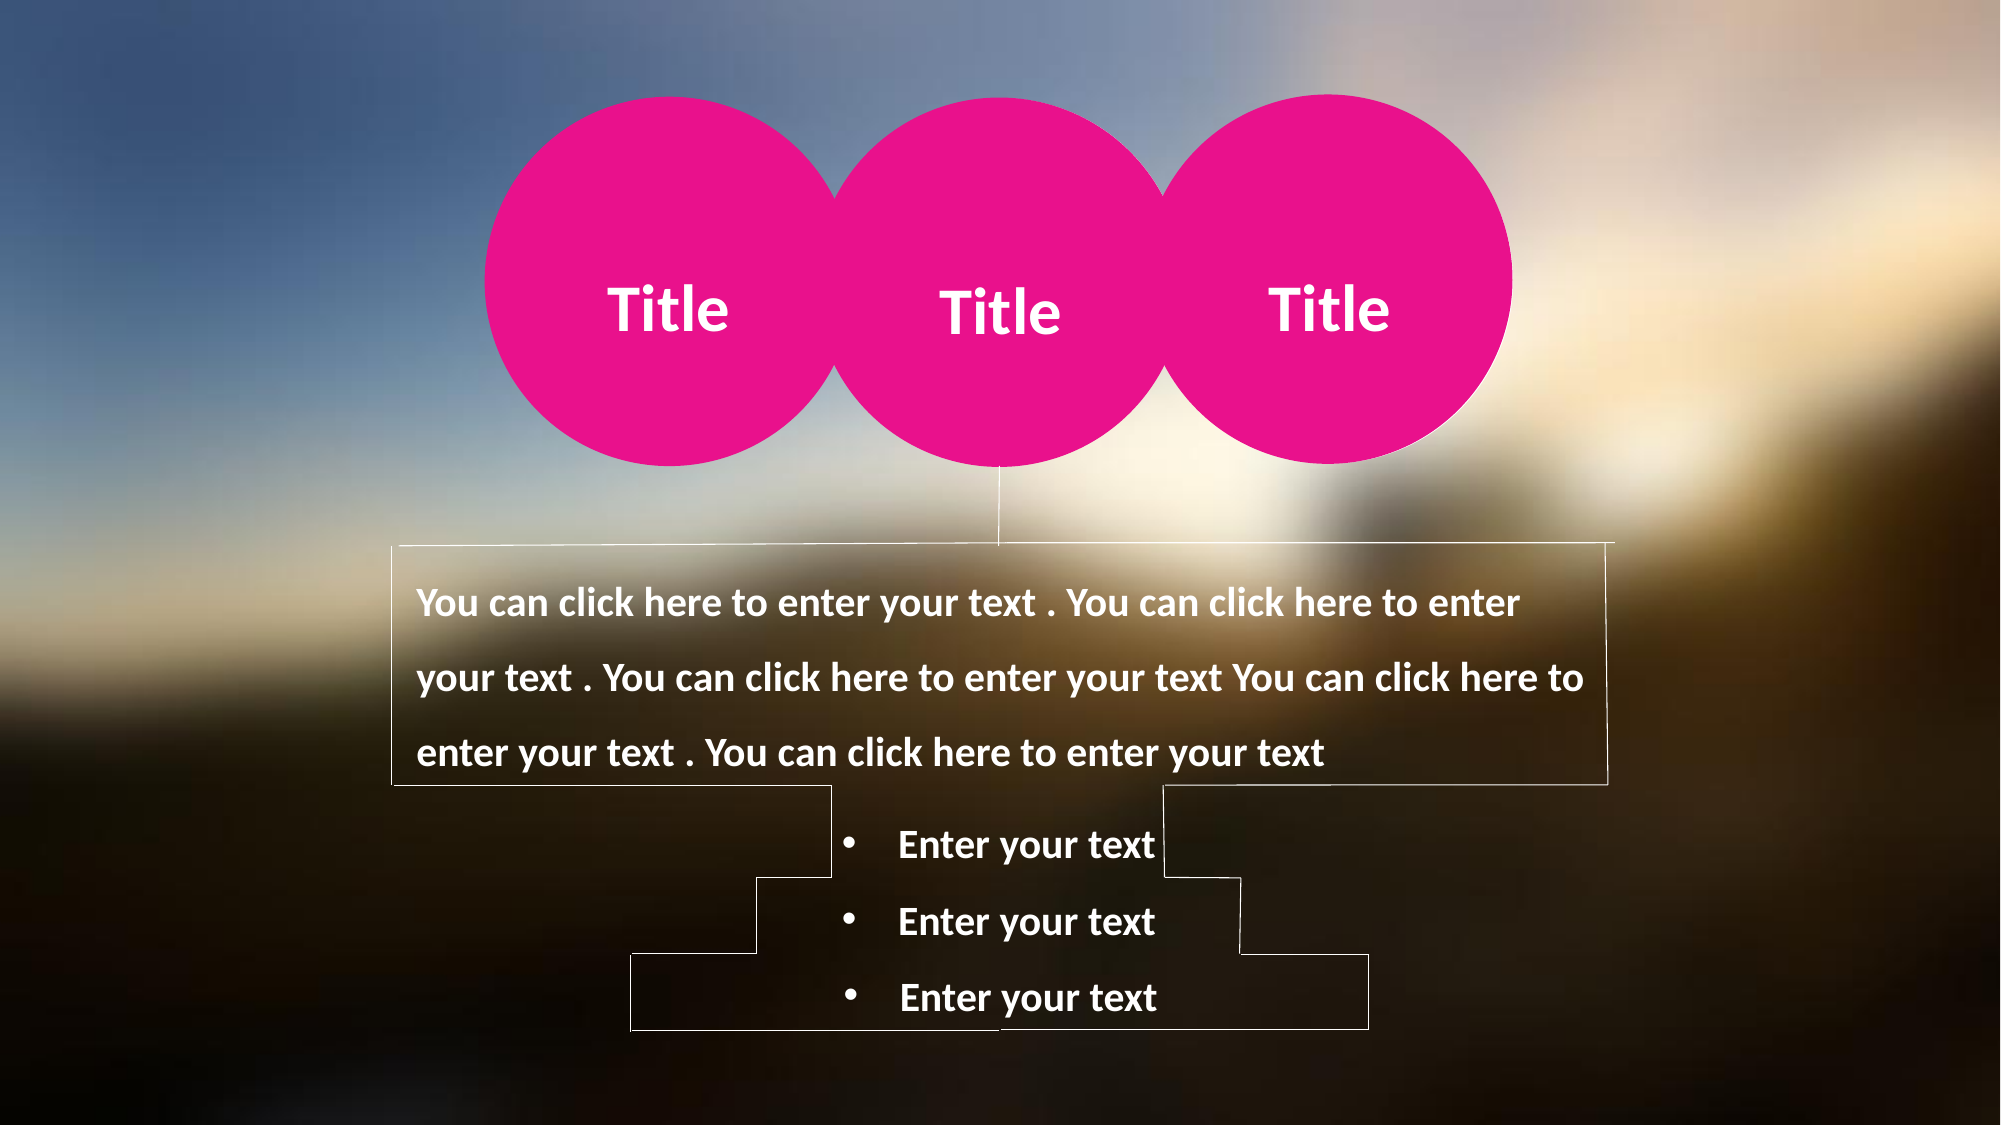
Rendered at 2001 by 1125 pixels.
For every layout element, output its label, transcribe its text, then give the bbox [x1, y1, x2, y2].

text_box Enter your text [832, 784, 1165, 861]
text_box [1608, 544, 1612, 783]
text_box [398, 542, 1007, 546]
text_box Enter your text [1165, 786, 1171, 861]
picture [0, 0, 2001, 1125]
text_box Enter your text [826, 786, 831, 861]
text_box [1291, 94, 1364, 98]
text_box Enter your text [828, 936, 1173, 1027]
text_box [635, 463, 703, 467]
text_box You can click here to enter your text . You can click here to enter your text . You can click here to enter your text You can click here to enter your text . You can click here to enter your text [401, 544, 1605, 783]
text_box [961, 463, 1038, 467]
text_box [487, 98, 1513, 463]
text_box Enter your text [826, 861, 1171, 951]
